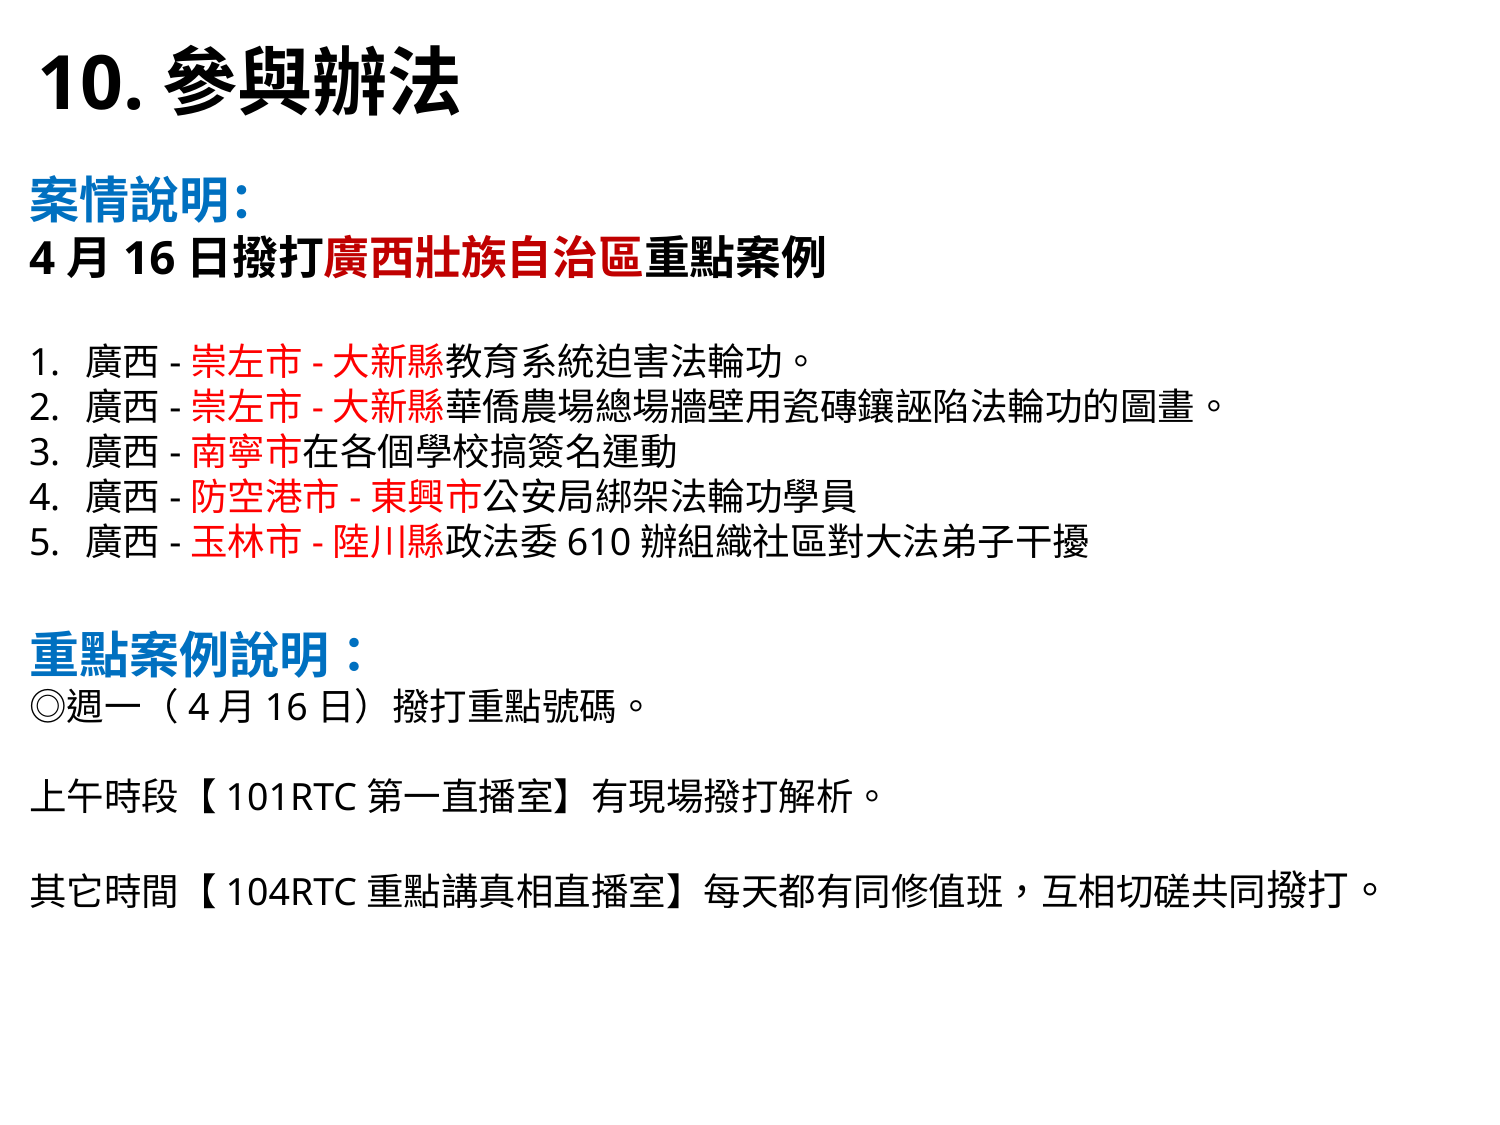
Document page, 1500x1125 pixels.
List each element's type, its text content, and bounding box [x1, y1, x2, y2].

text_box 案情說明： 4月16日撥打廣西壯族自治區重點案例 廣西-崇左市-大新縣教育系統迫害法輪功。 廣西-崇左市-大新縣華僑農場總場牆壁用瓷磚鑲誣陷法輪功的圖畫。 廣西-南寧市在各個學校搞簽名運動 廣西-防空港市-東興市公安局綁架法輪功學員 廣西-玉林市-陸川縣政法委610辦組織社區對大法弟子干擾 重點案例說明： ◎週一（4月16日）撥打重點號碼。 上午時段【101RTC第一直播室】有現場撥打解析。 其它時間【104RTC重點講真相直播室】每天都有同修值班，互相切磋共同撥打。 [14, 160, 1497, 921]
text_box 10.參與辦法 [22, 27, 478, 132]
